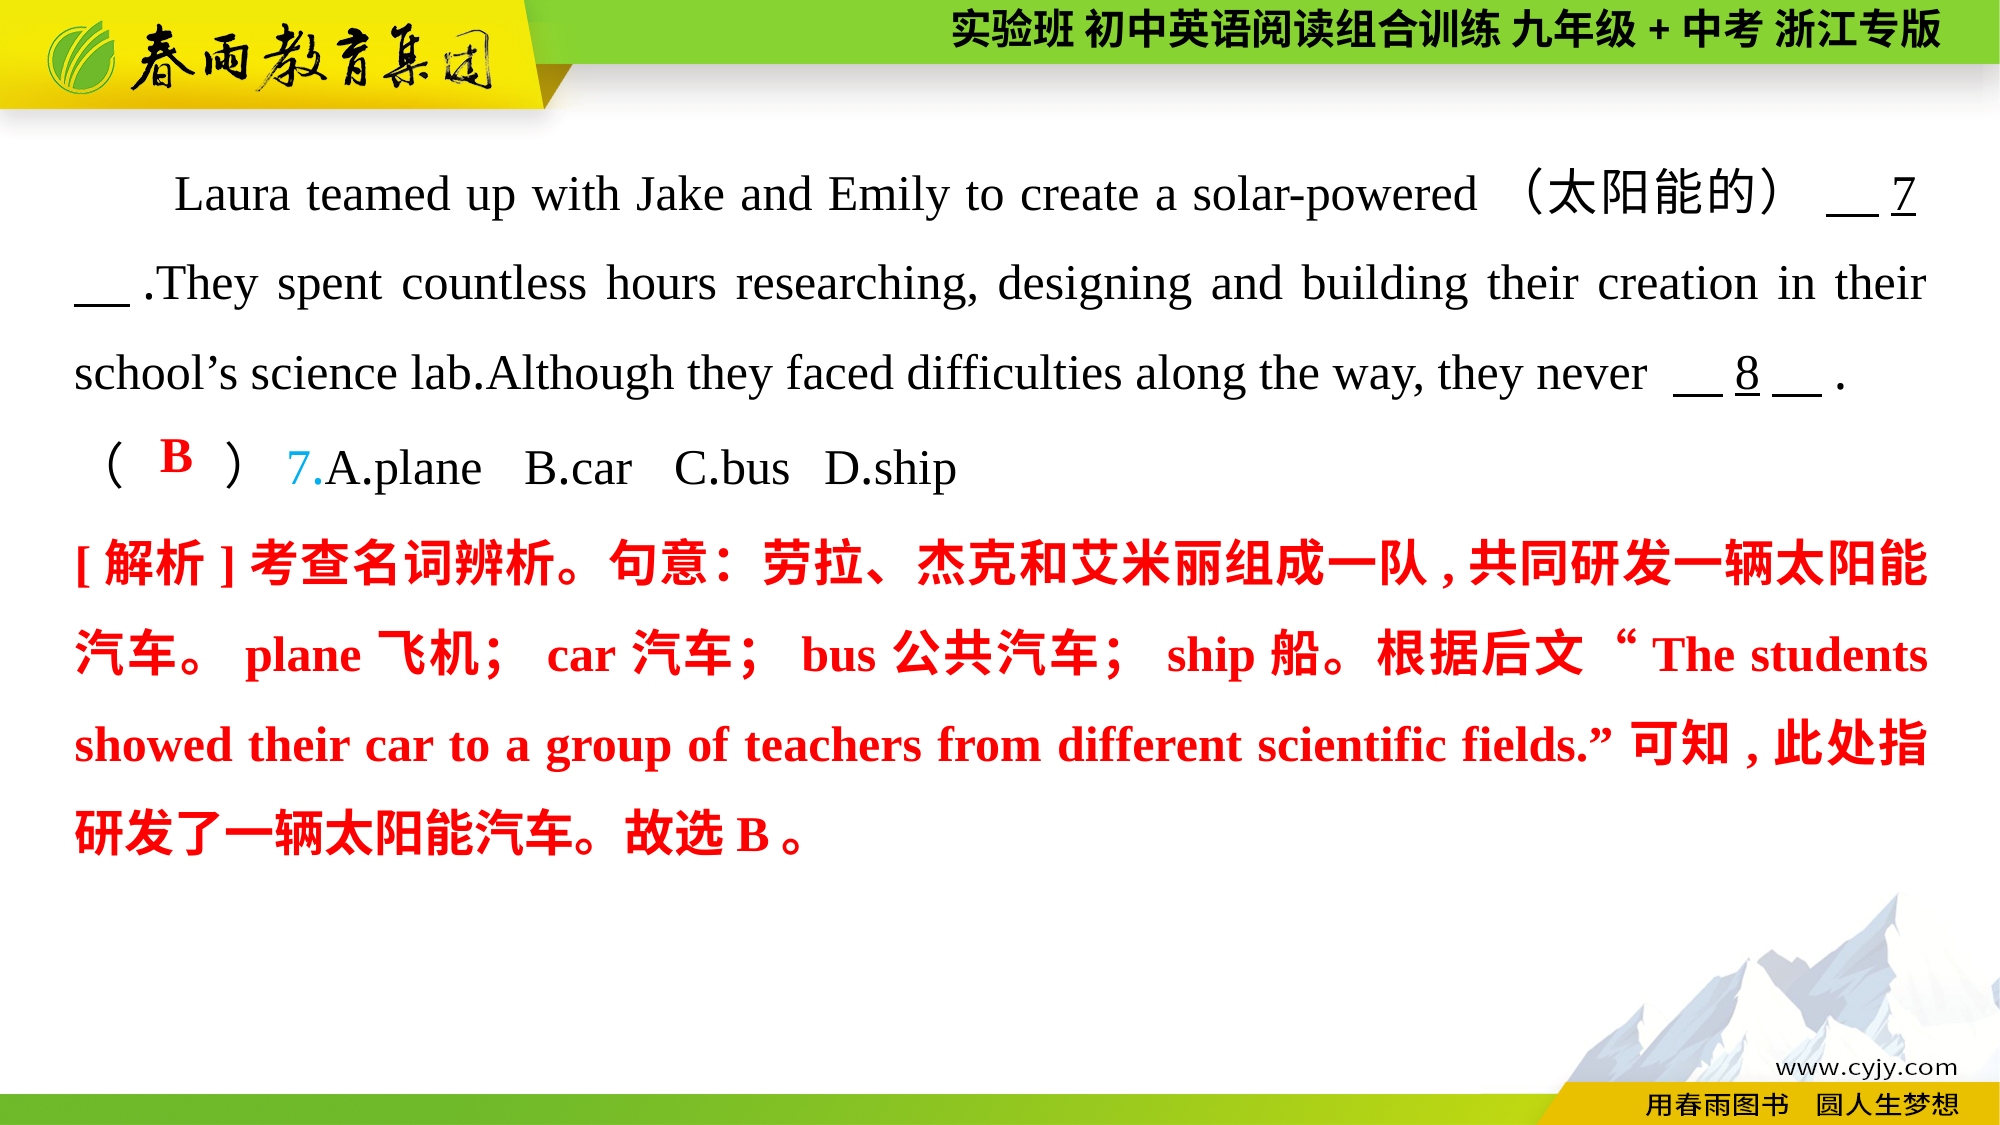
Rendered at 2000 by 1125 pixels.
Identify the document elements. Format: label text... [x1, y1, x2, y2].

list Laura teamed up with Jake and Emily to create a solar-powered（太阳能的） 7 .They spent countless hours researching, designing and building their creation in their school’s science lab.Although they faced difficulties along the way, they never 8 . [59, 122, 1944, 397]
text_box B [144, 415, 208, 491]
picture [0, 0, 2000, 1125]
text_box （ ）7.A.plane B.car C.bus D.ship [59, 397, 1944, 493]
text_box [解析]考查名词辨析。句意：劳拉、杰克和艾米丽组成一队,共同研发一辆太阳能汽车。plane飞机；car汽车；bus公共汽车；ship船。根据后文“The students showed their car to a group of teachers from different scientific fields.”可知,此处指研发了一辆太阳能汽车。故选B。 [59, 493, 1944, 869]
